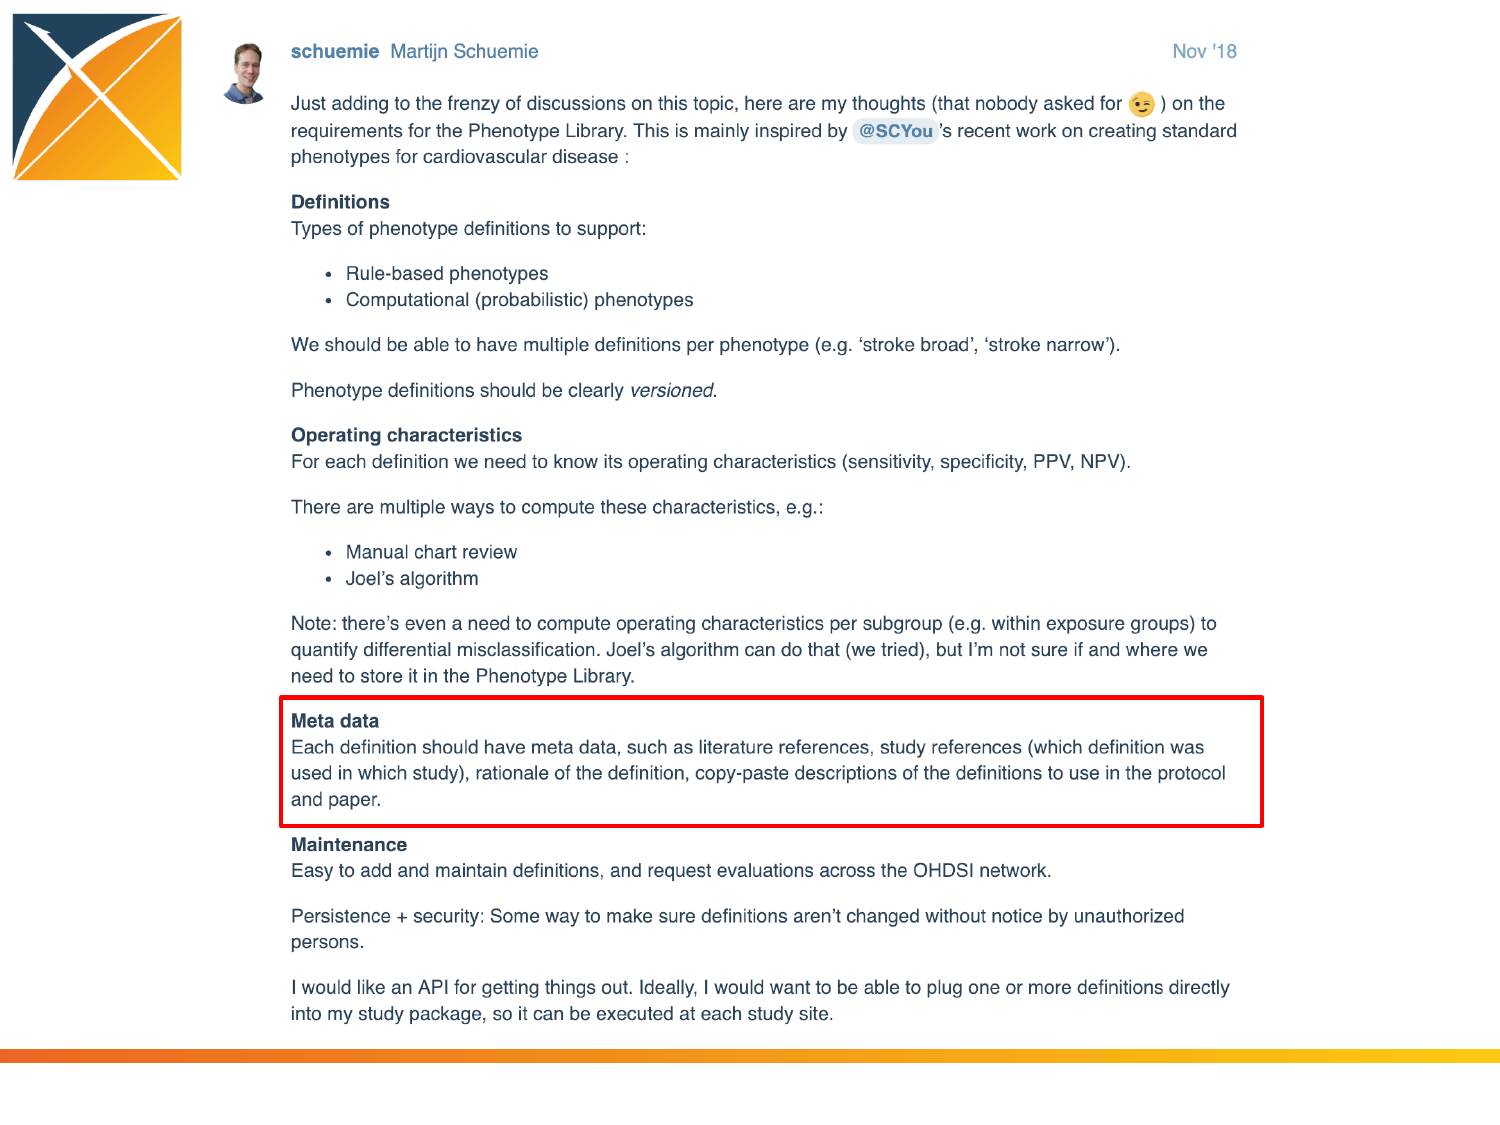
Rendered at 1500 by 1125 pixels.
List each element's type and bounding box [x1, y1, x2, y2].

picture [220, 24, 1263, 1032]
picture [0, 0, 206, 200]
